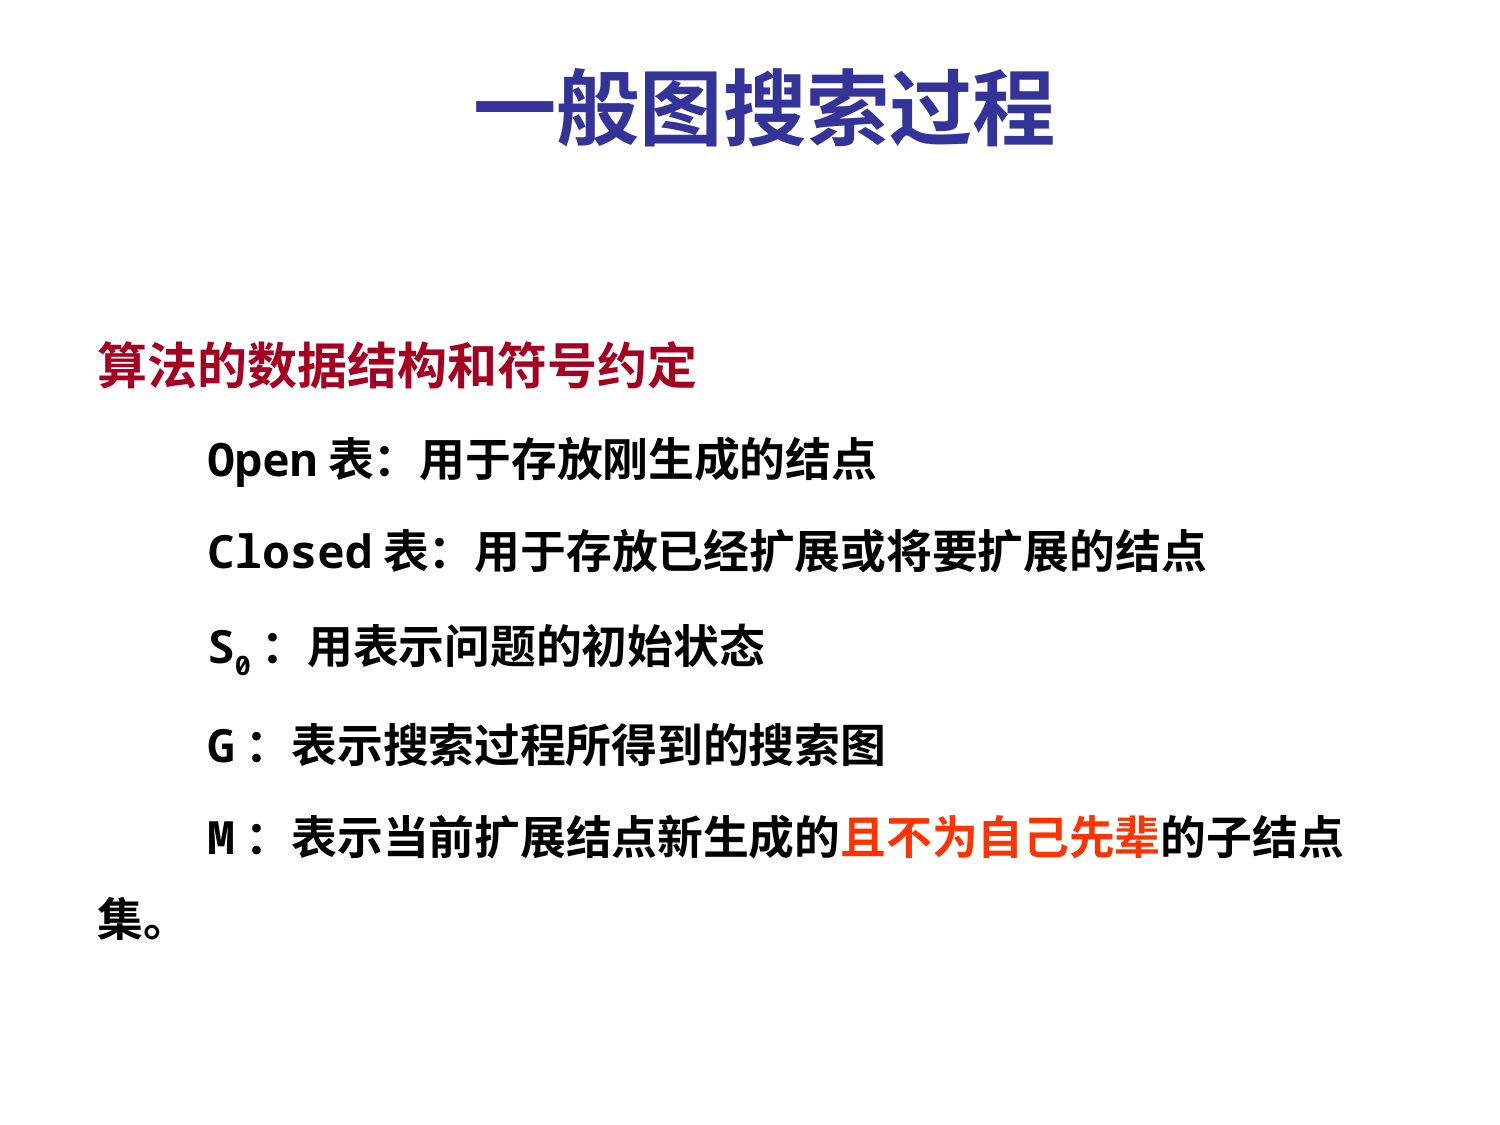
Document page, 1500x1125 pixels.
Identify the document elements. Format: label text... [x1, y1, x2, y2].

text_box 一般图搜索过程 [242, 48, 1288, 164]
text_box 算法的数据结构和符号约定 Open表：用于存放刚生成的结点 Closed表：用于存放已经扩展或将要扩展的结点 S0：用表示问题的初始状态 G：表示搜索过程所得到的搜索图 M：表示当前扩展结点新生成的且不为自己先辈的子结点集。 [82, 296, 1394, 954]
